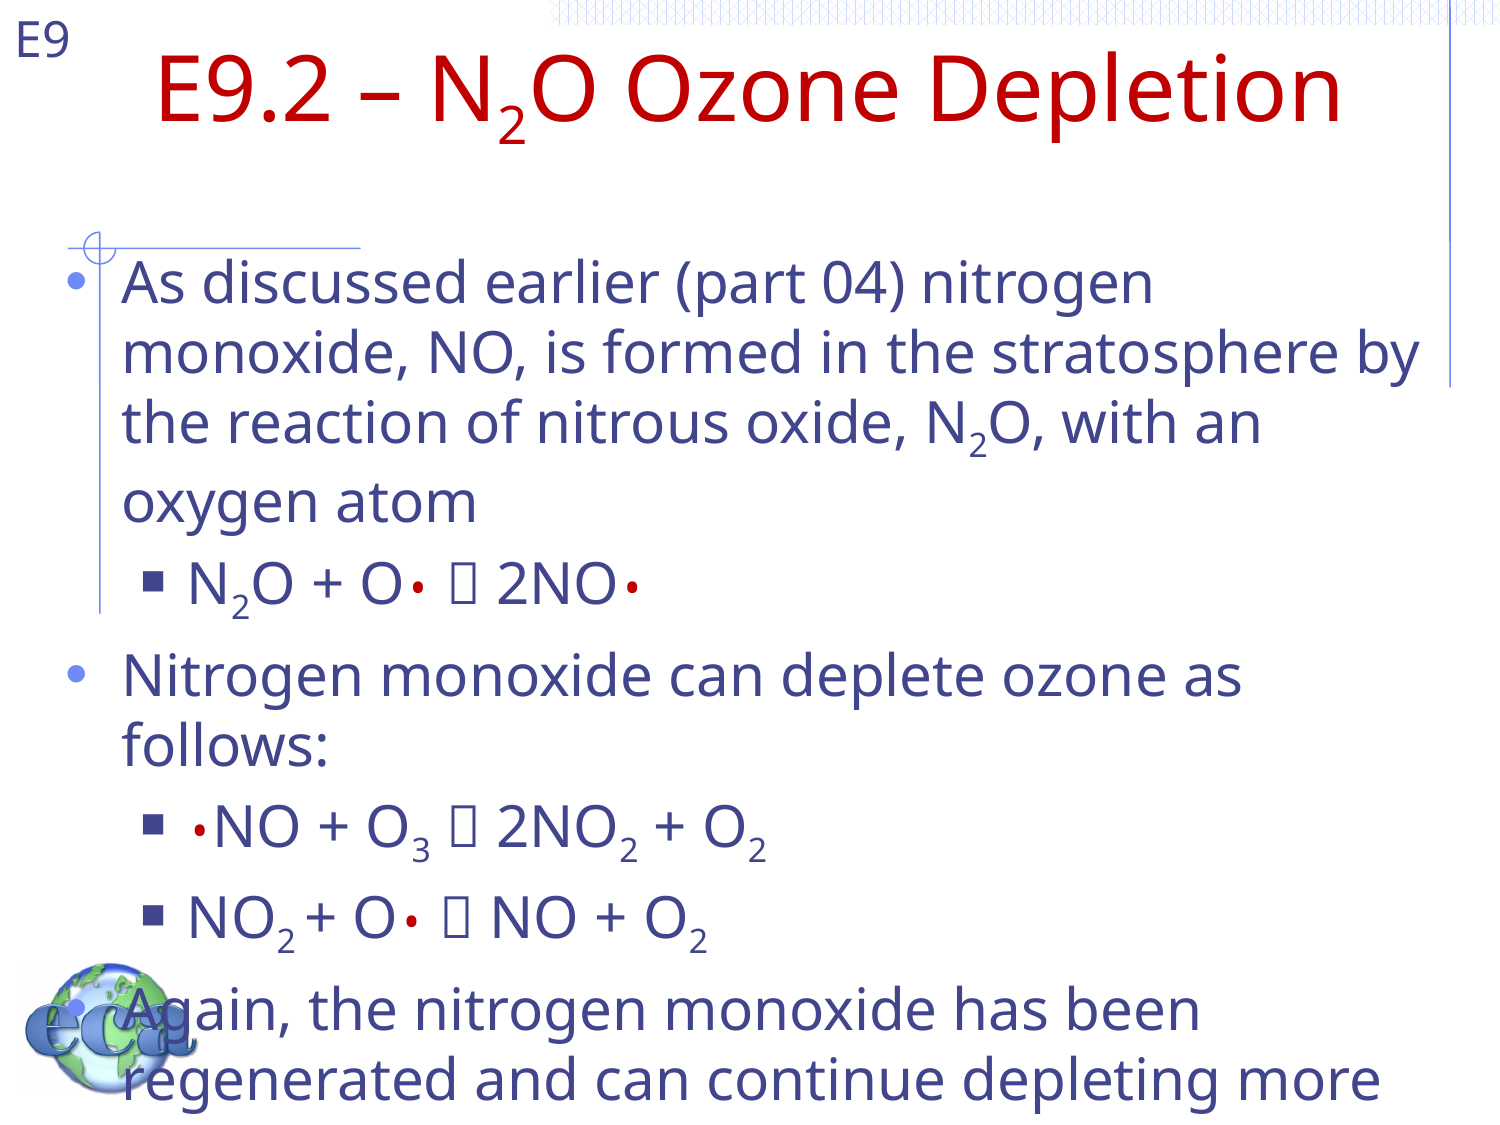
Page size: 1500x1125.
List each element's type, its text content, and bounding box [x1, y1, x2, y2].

list As discussed earlier (part 04) nitrogen monoxide, NO, is formed in the stratosphere by the reaction of nitrous oxide, N2O, with an oxygen atom N2O + O•  2NO• Nitrogen monoxide can deplete ozone as follows: •NO + O3  2NO2 + O2 NO2 + O•  NO + O2 Again, the nitrogen monoxide has been regenerated and can continue depleting more ozone molecules. [49, 237, 1463, 976]
title E9.2 – N2O Ozone Depletion [37, 24, 1463, 163]
picture [23, 960, 200, 1096]
